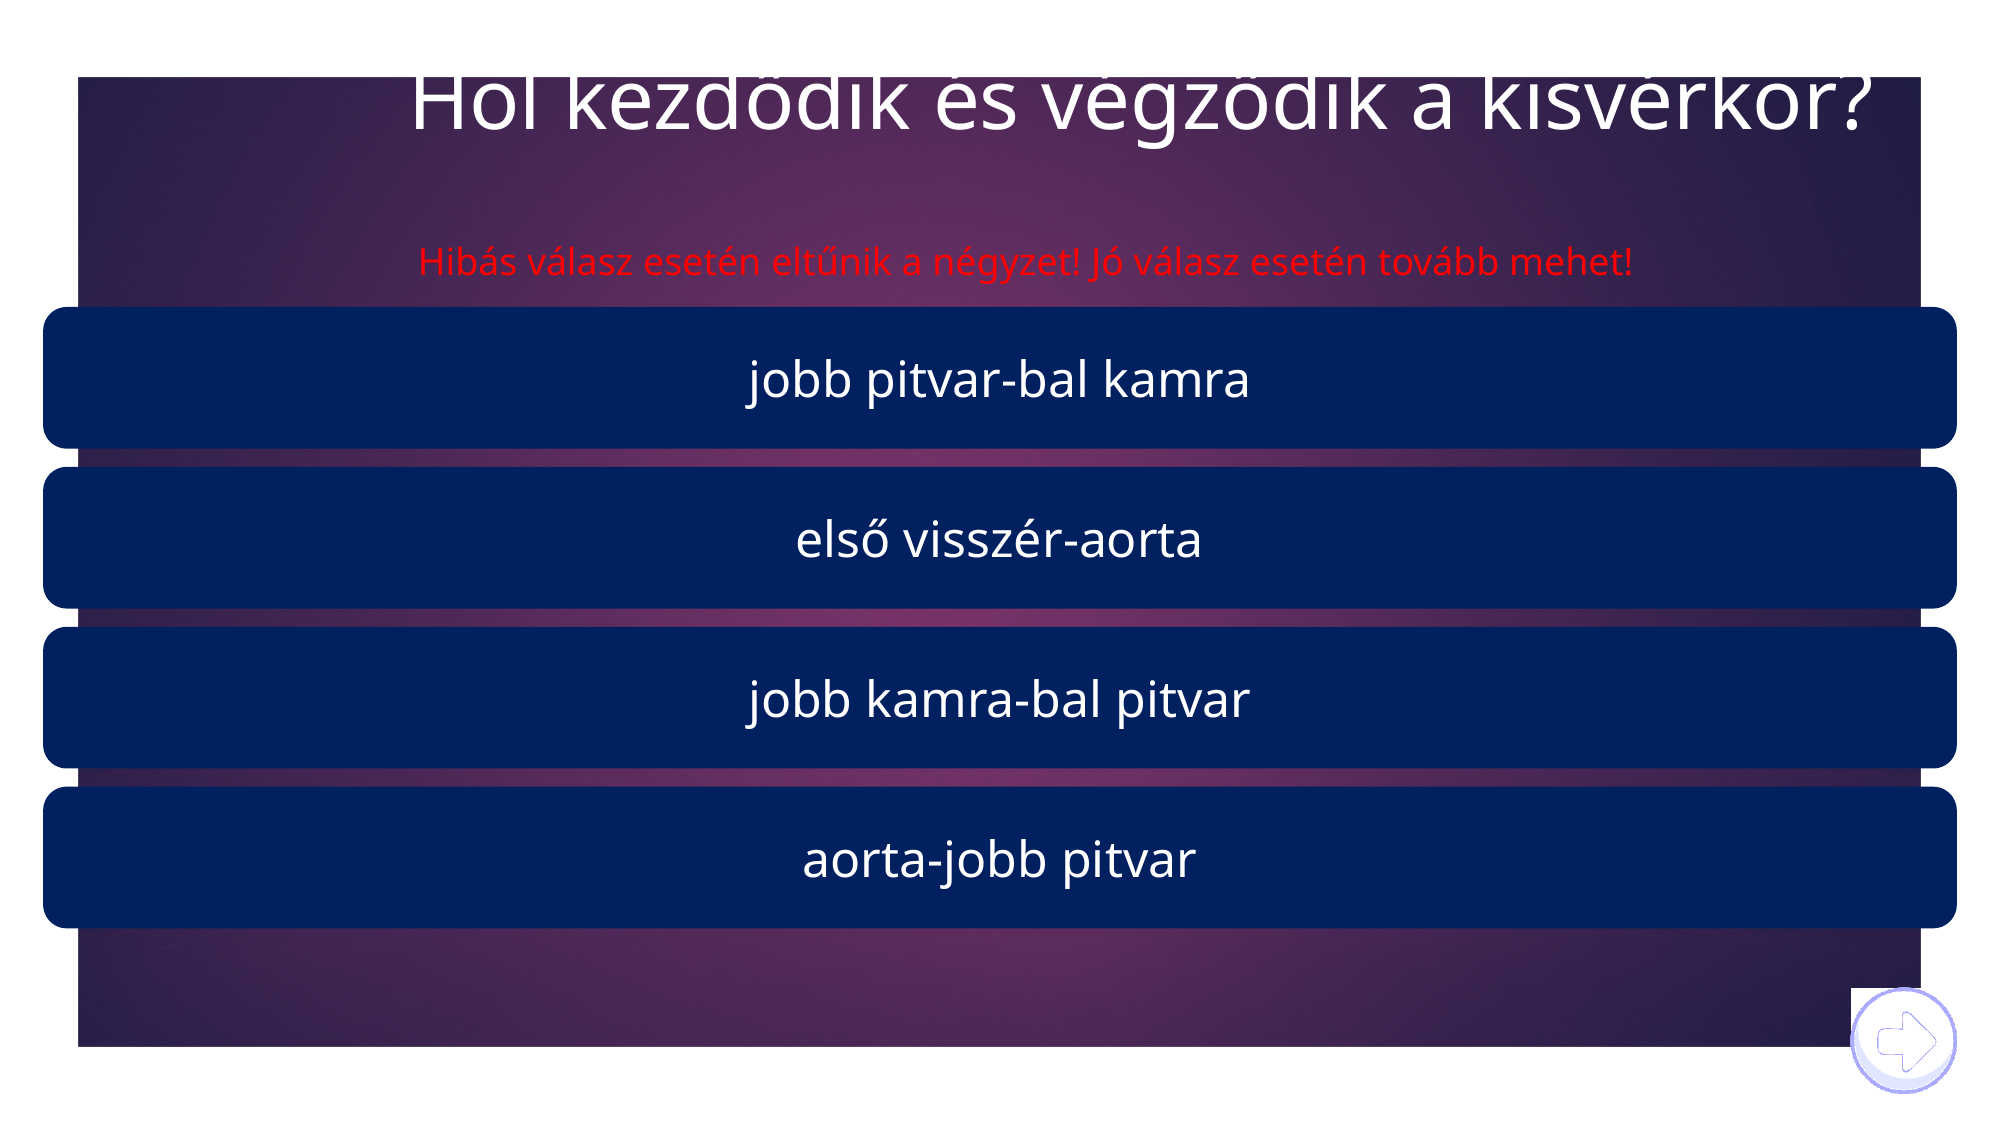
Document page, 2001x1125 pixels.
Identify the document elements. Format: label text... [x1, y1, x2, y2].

picture [1850, 987, 1957, 1095]
text_box aorta-jobb pitvar [43, 786, 1957, 929]
text_box első visszér-aorta [43, 466, 1957, 609]
text_box jobb pitvar-bal kamra [43, 306, 1957, 449]
text_box Hol kezdődik és végződik a kisvérkör? [198, 19, 2000, 174]
text_box Hibás válasz esetén eltűnik a négyzet! Jó válasz esetén tovább mehet! [403, 230, 1692, 291]
text_box jobb kamra-bal pitvar [43, 626, 1957, 769]
